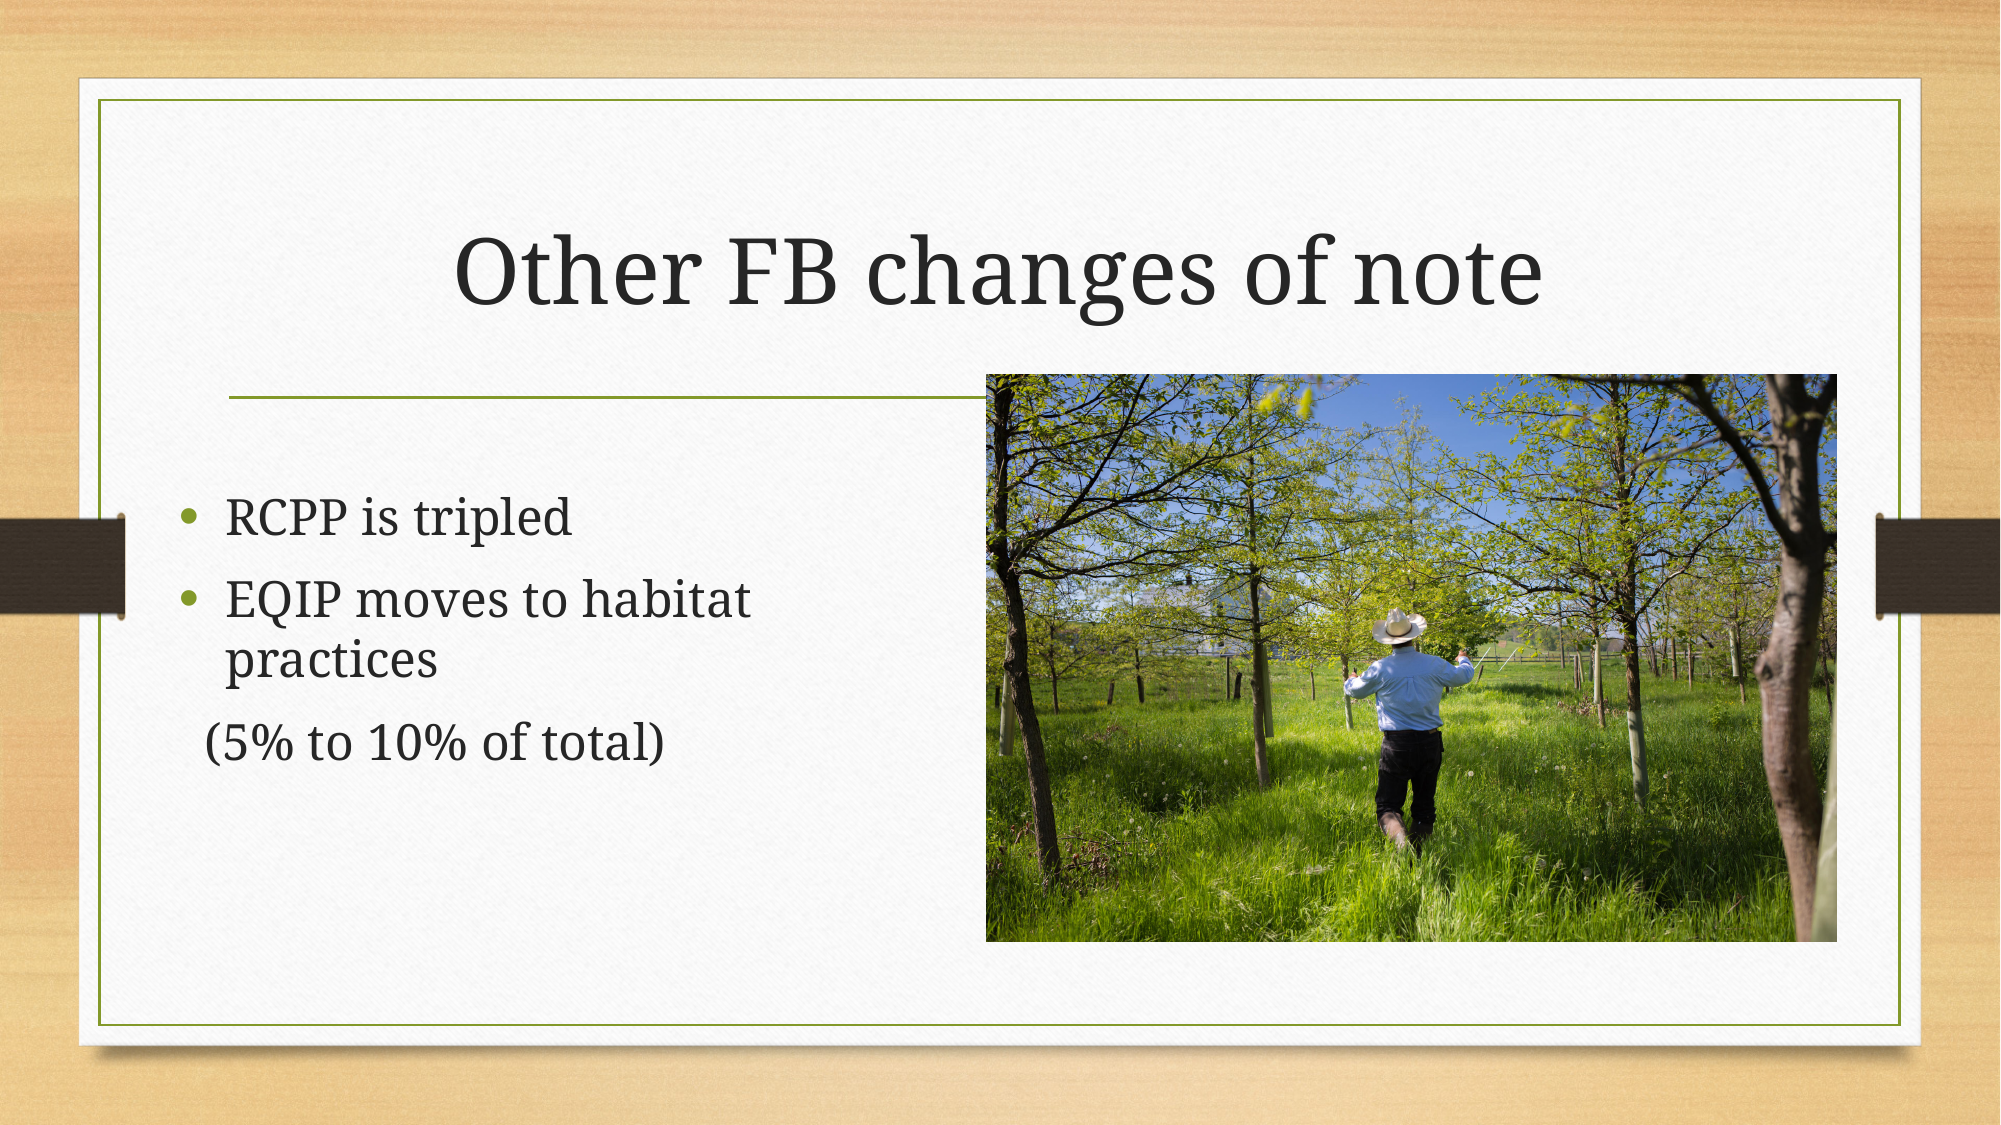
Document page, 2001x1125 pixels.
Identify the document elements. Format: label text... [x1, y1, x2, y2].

title Other FB changes of note [212, 161, 1788, 375]
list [986, 374, 1837, 942]
picture [0, 0, 2001, 1125]
list RCPP is tripled EQIP moves to habitat practices (5% to 10% of total) [163, 477, 938, 998]
